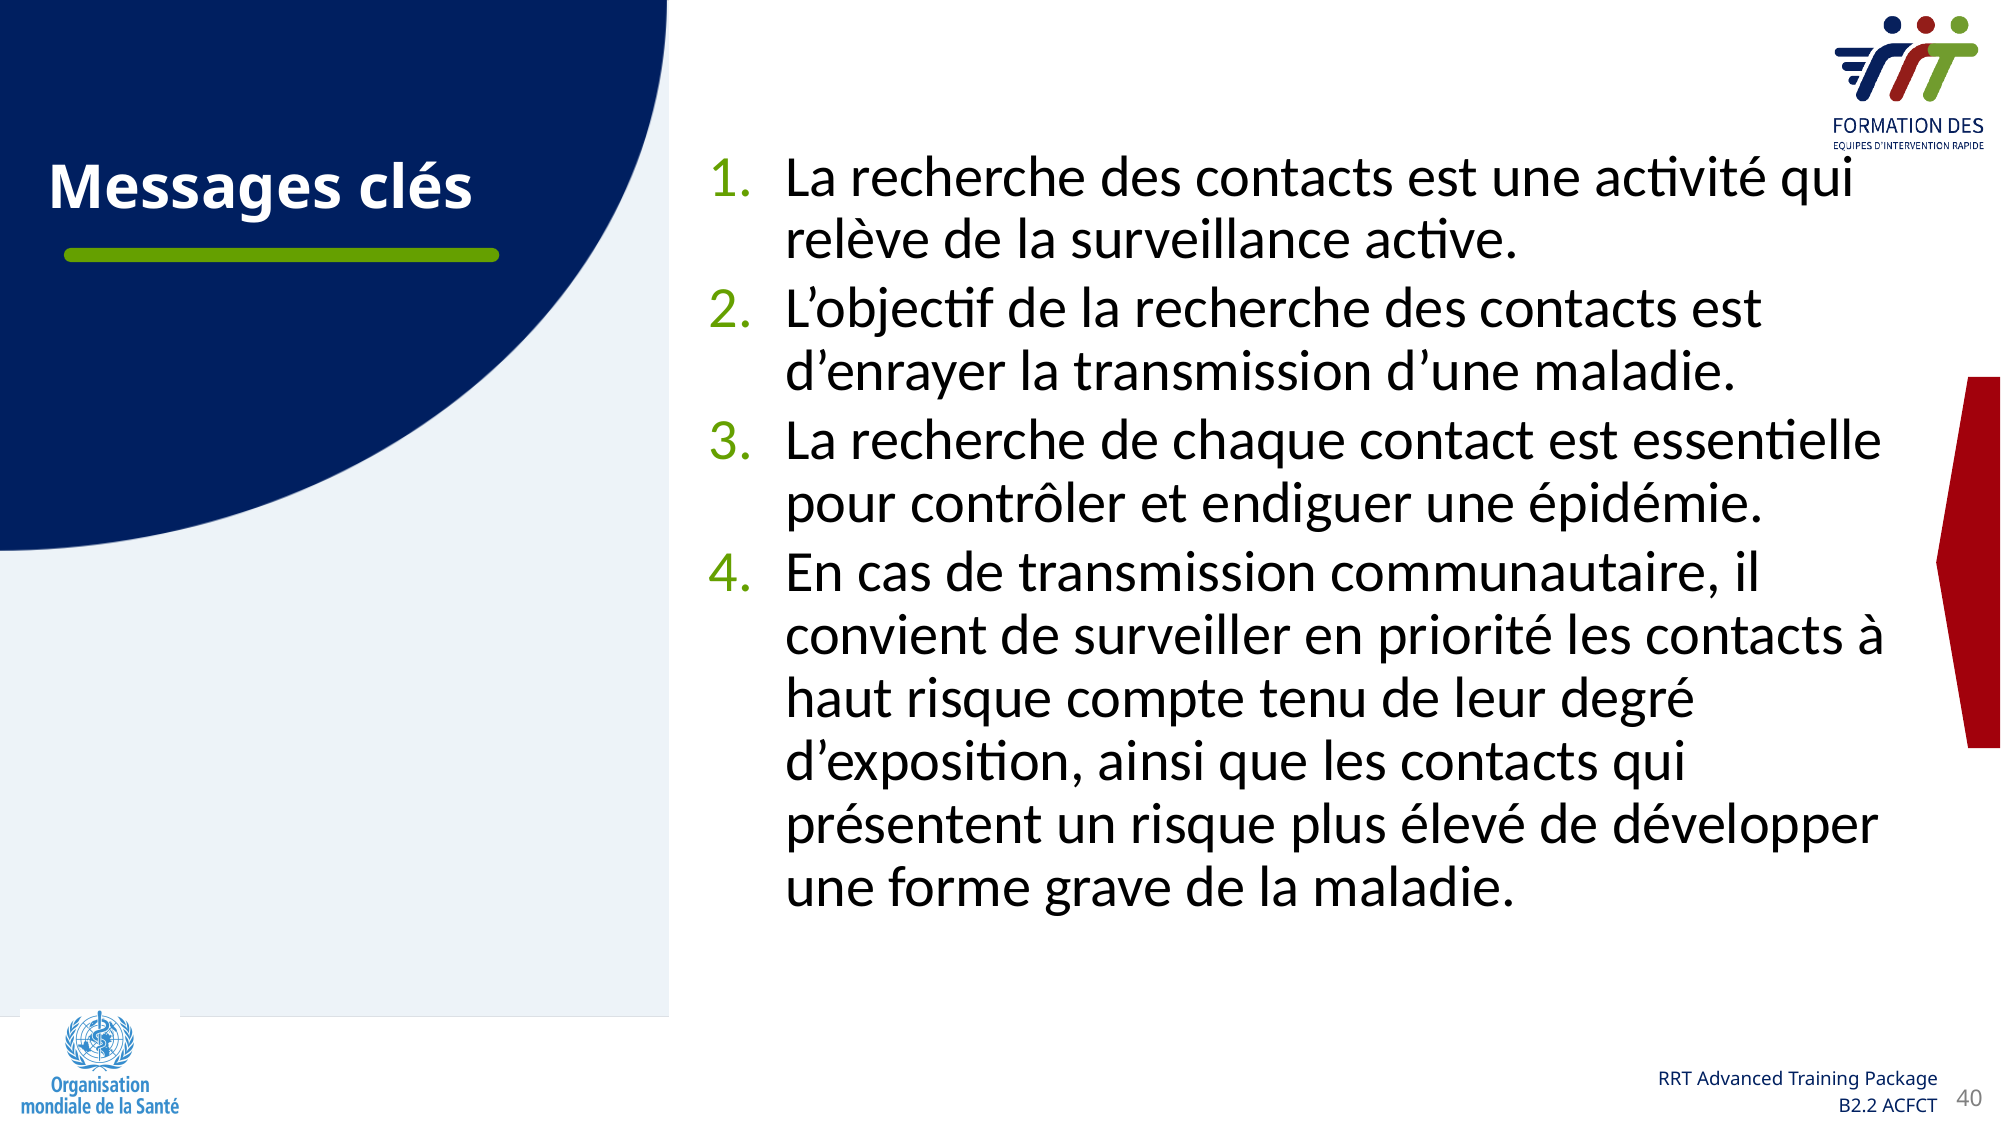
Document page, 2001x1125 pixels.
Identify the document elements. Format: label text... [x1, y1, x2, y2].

picture [1833, 15, 1984, 151]
list La recherche des contacts est une activité qui relève de la surveillance active. L’objectif de la recherche des contacts est d’enrayer la transmission d’une maladie. La recherche de chaque contact est essentielle pour contrôler et endiguer une épidémie. En cas de transmission communautaire, il convient de surveiller en priorité les contacts à haut risque compte tenu de leur degré d’exposition, ainsi que les contacts qui présentent un risque plus élevé de développer une forme grave de la maladie. [700, 137, 1937, 1049]
title Messages clés [39, 126, 576, 252]
picture [0, 0, 669, 1115]
